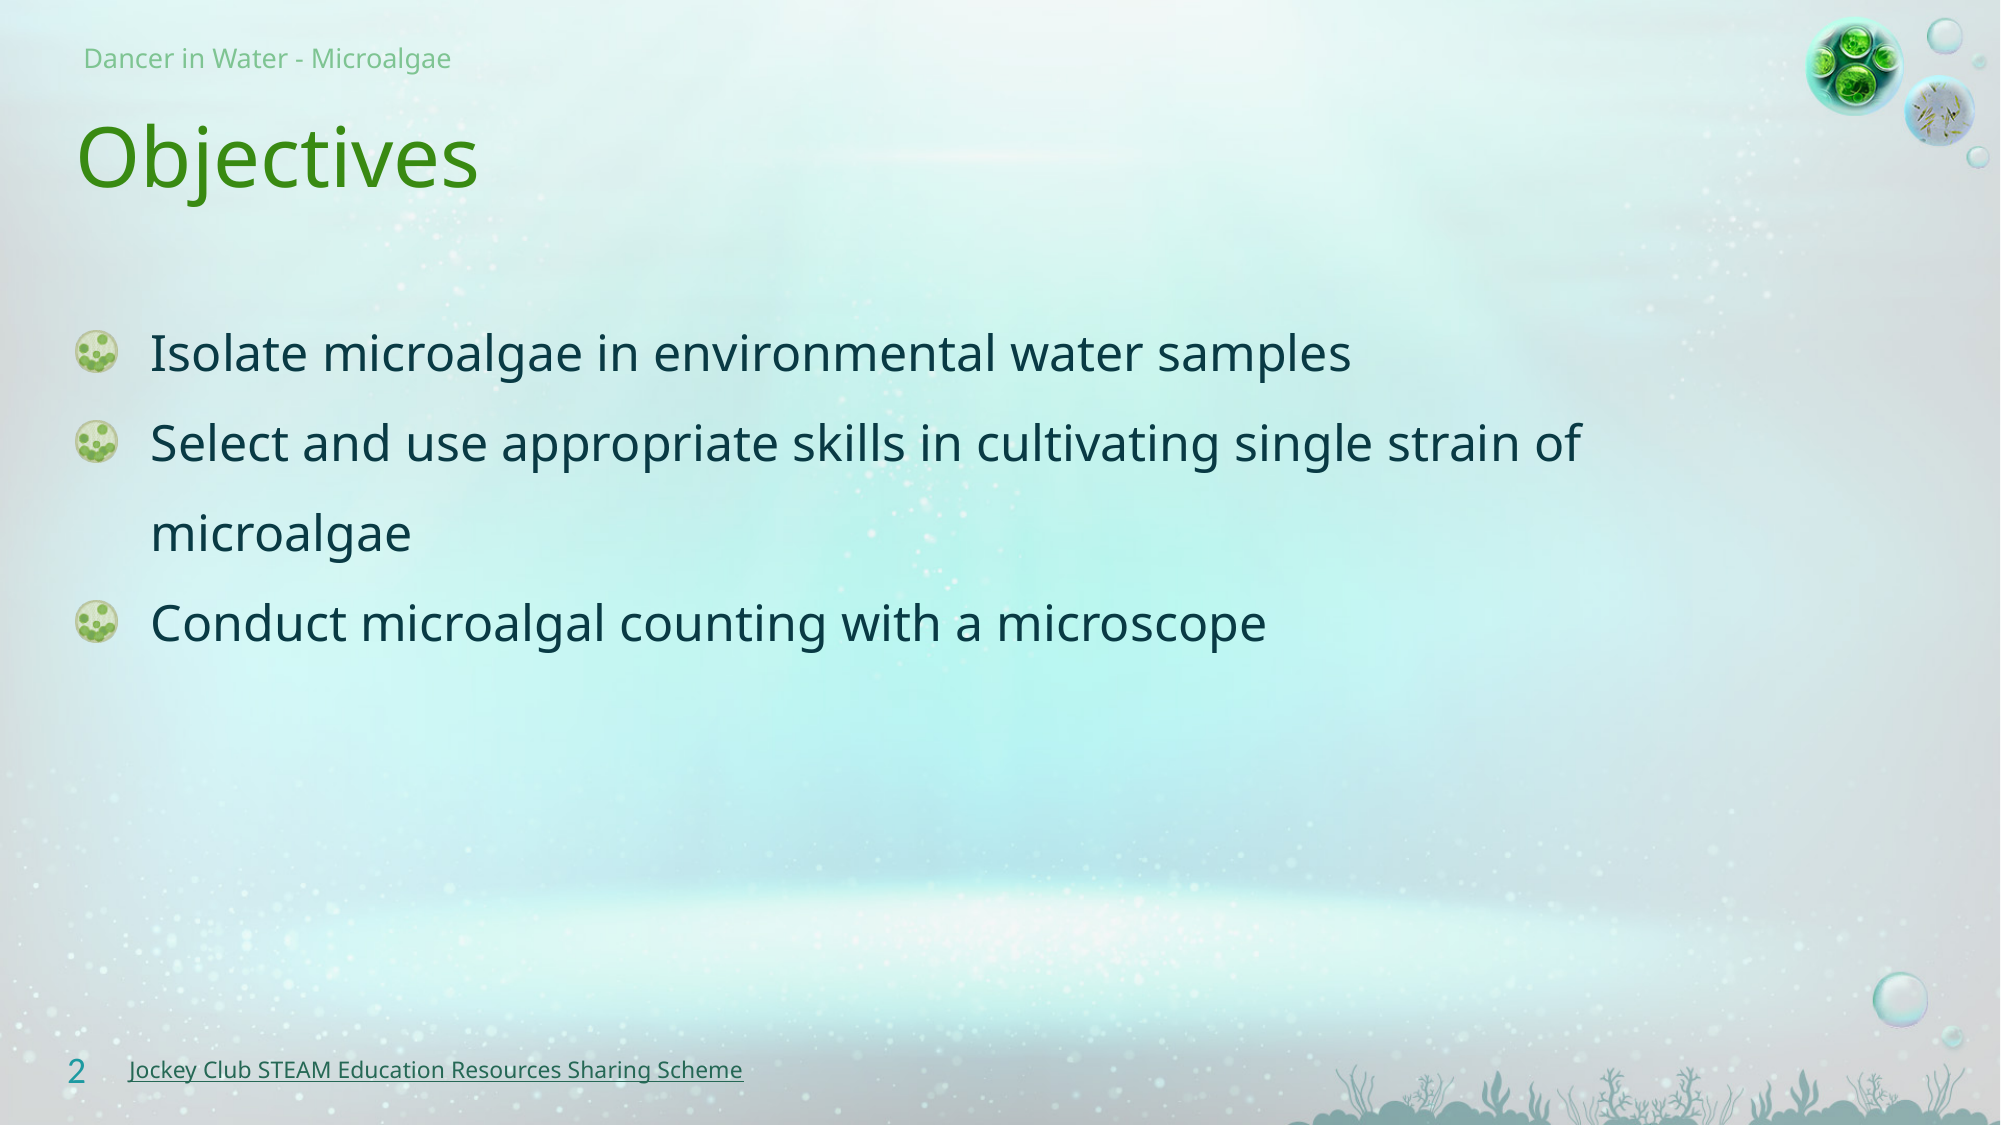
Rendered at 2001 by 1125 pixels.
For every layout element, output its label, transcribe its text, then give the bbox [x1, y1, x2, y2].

slide_number 2 [35, 1038, 118, 1099]
picture [0, 0, 2001, 1125]
title Objectives [61, 96, 1571, 229]
list Isolate microalgae in environmental water samples Select and use appropriate skills in cultivating single strain of microalgae Conduct microalgal counting with a microscope [61, 284, 1862, 1043]
